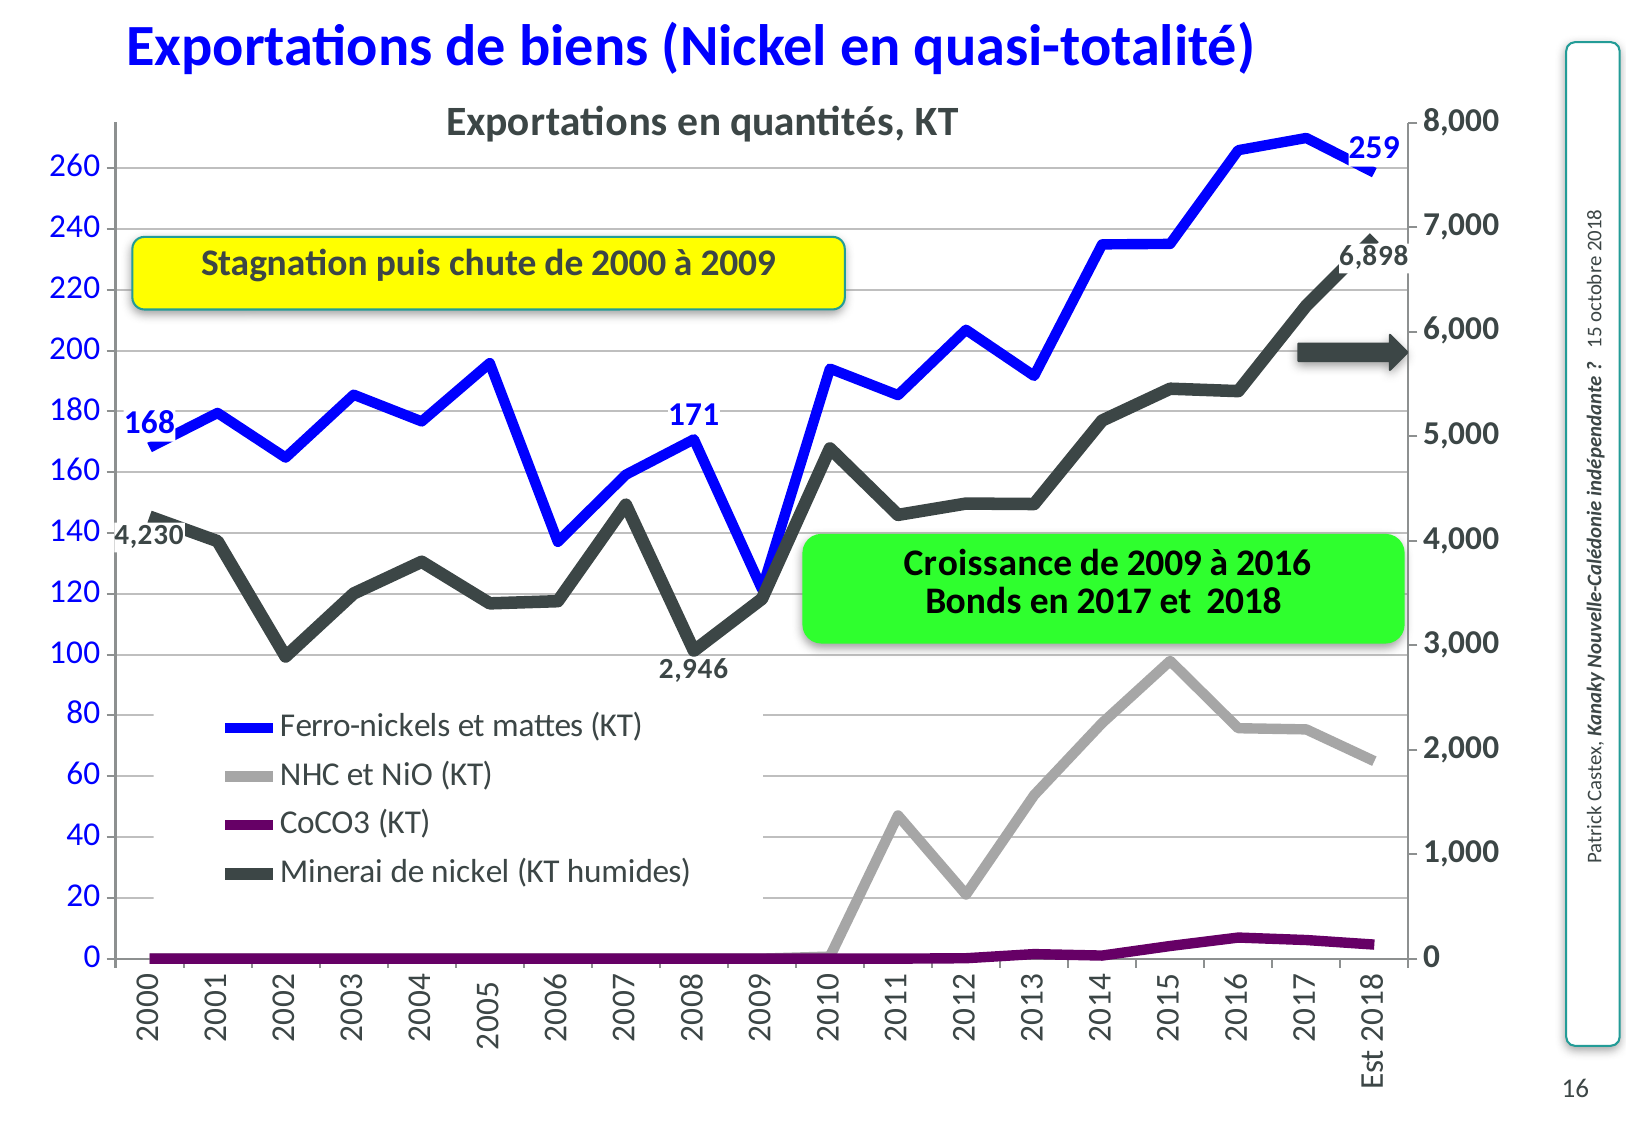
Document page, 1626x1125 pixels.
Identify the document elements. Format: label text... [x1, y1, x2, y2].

title Exportations de biens (Nickel en quasi-totalité) [111, 0, 1522, 88]
chart [31, 90, 1527, 1101]
